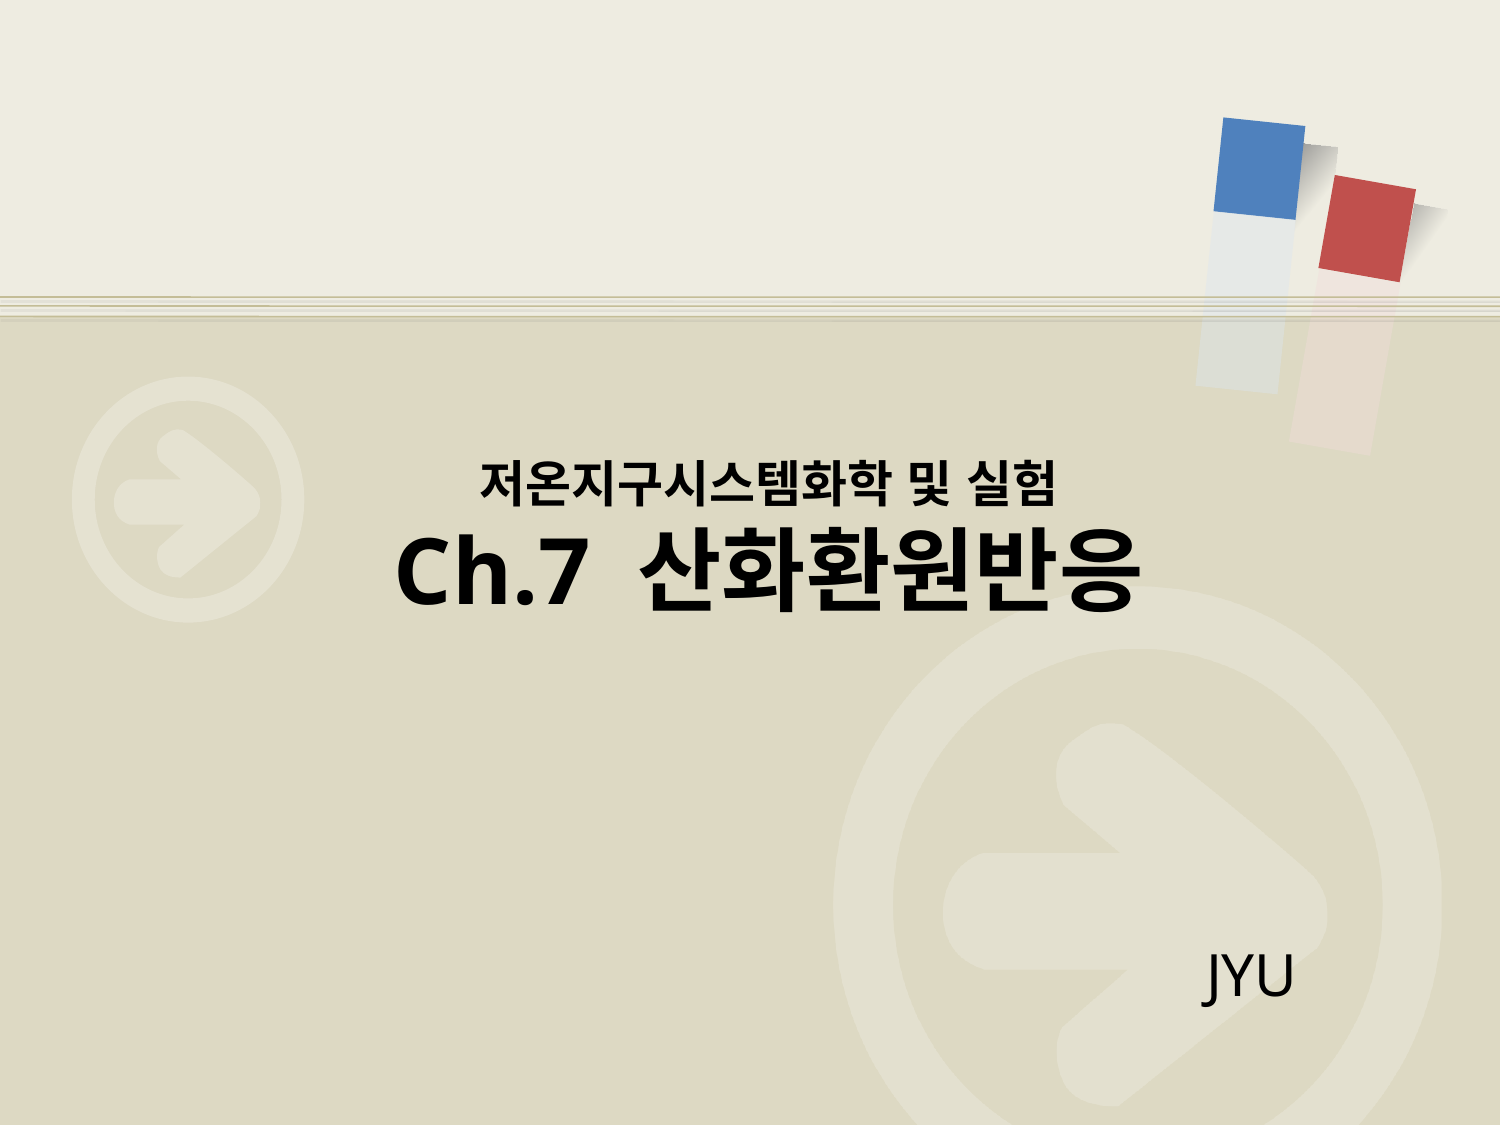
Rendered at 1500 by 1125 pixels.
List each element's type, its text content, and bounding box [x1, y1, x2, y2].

title 저온지구시스템화학 및 실험 Ch.7 산화환원반응 [206, 456, 1332, 619]
subtitle JYU [187, 881, 1313, 1064]
